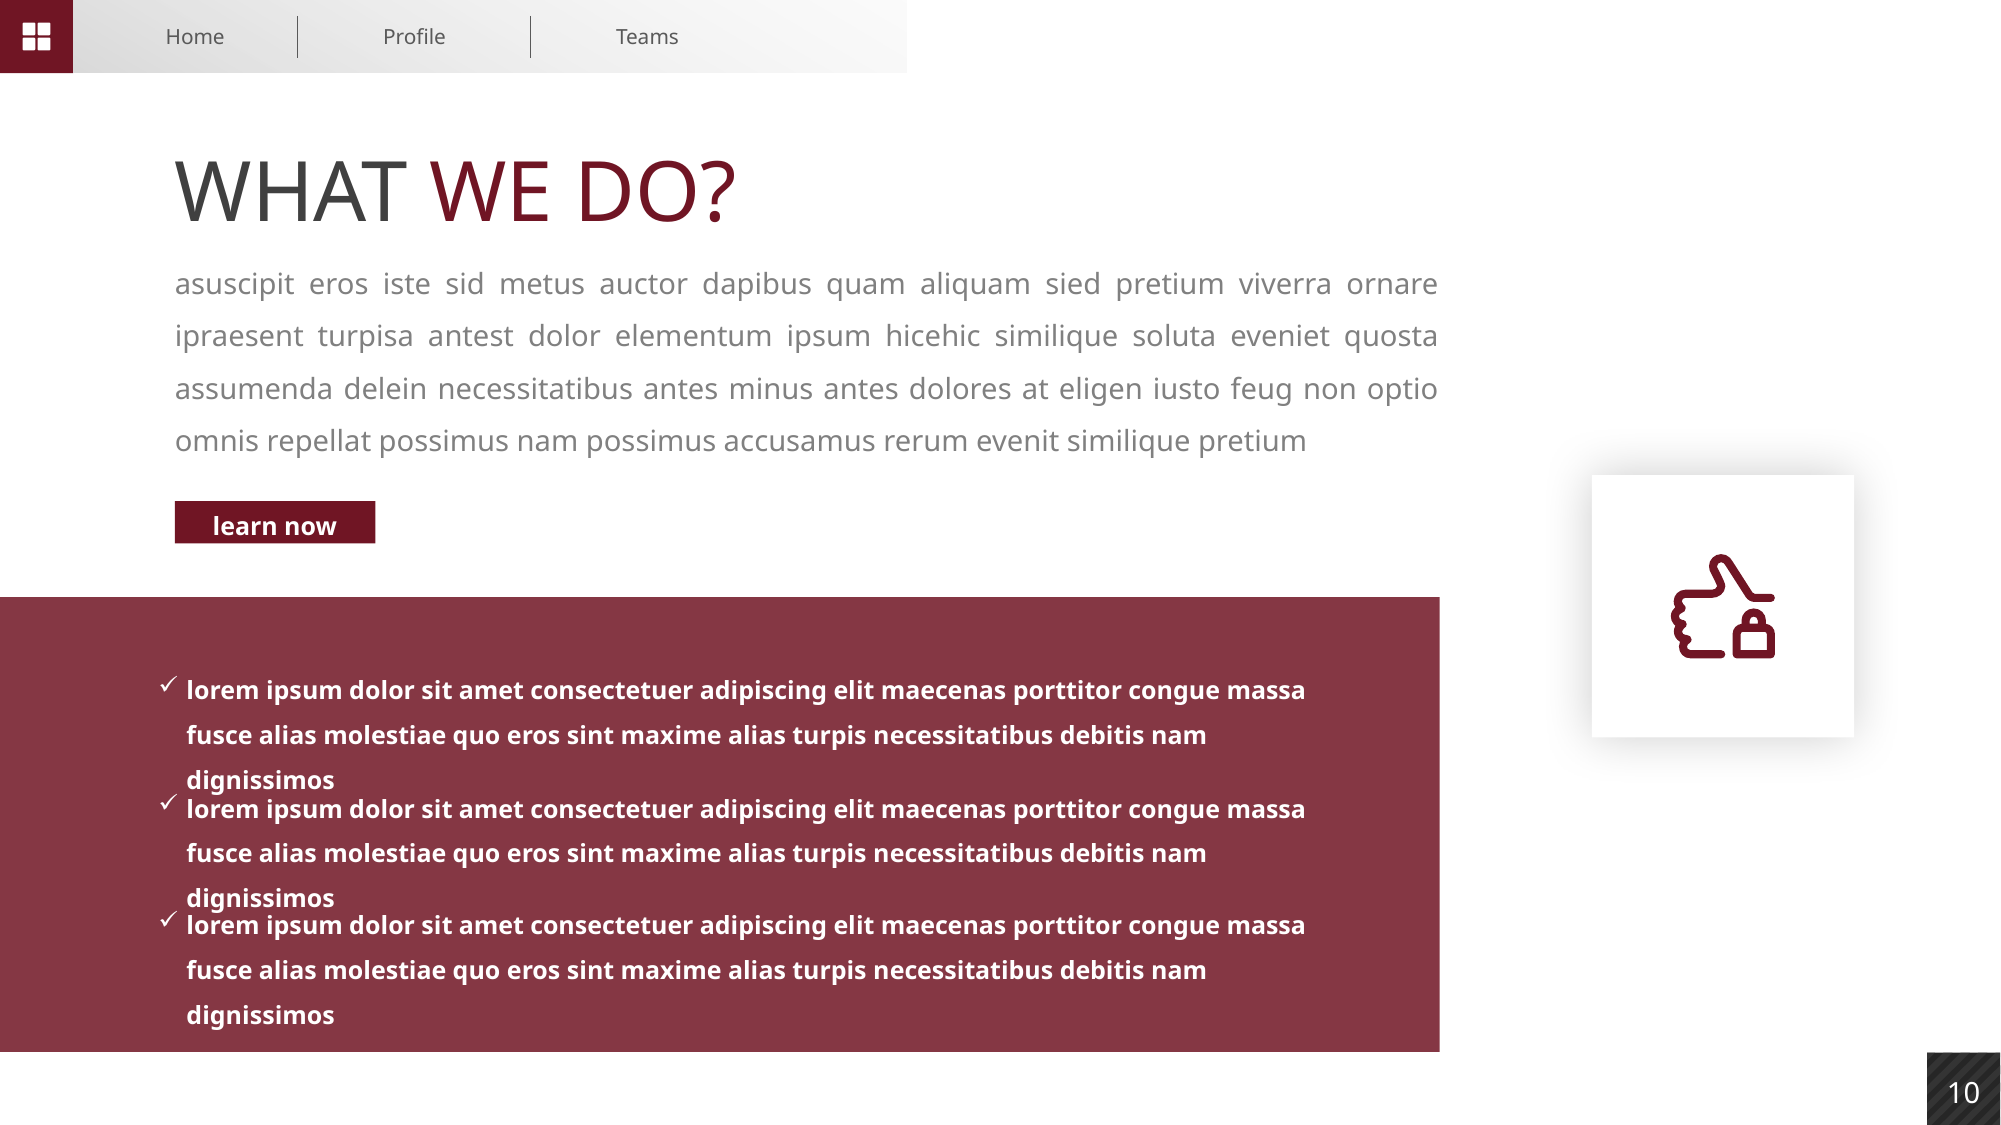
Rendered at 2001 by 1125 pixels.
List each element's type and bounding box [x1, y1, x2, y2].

text_box [0, 0, 2001, 1125]
